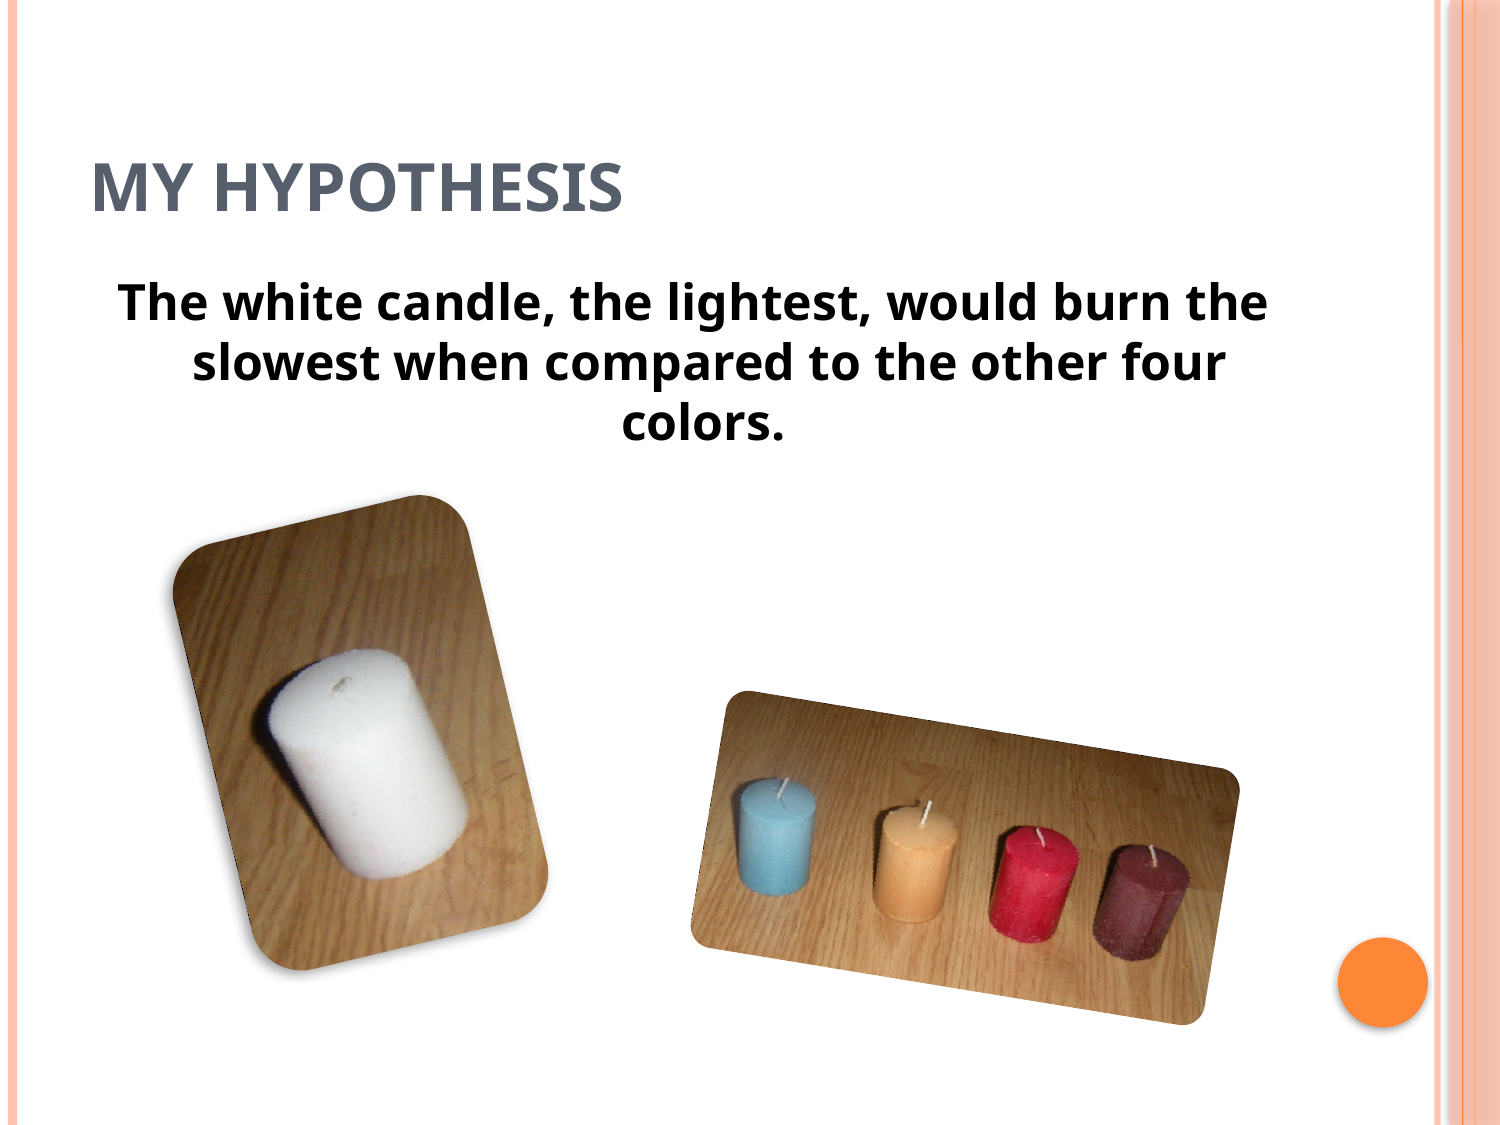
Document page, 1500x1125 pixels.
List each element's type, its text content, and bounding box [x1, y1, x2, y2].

title My Hypothesis [75, 45, 1300, 233]
picture [174, 495, 548, 971]
picture [692, 690, 1239, 1026]
list The white candle, the lightest, would burn the slowest when compared to the other four colors. [75, 262, 1300, 1062]
